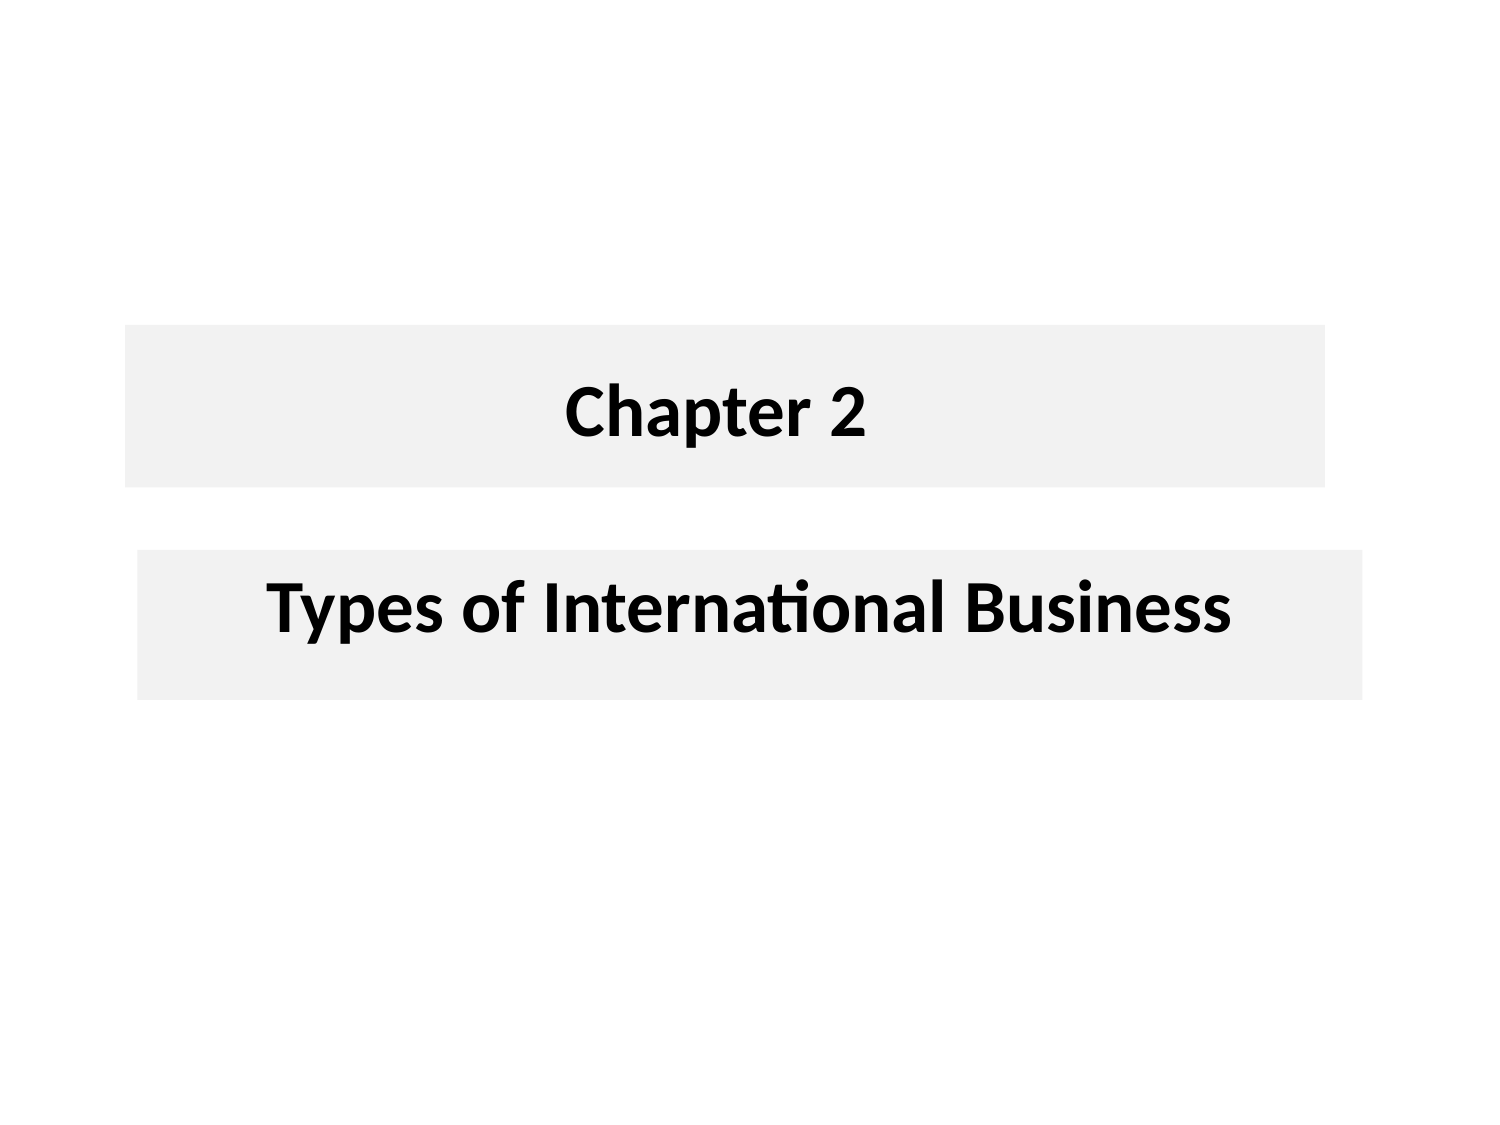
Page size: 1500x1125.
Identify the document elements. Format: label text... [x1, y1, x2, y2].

title Chapter 2 [125, 324, 1325, 488]
subtitle Types of International Business [137, 549, 1363, 700]
